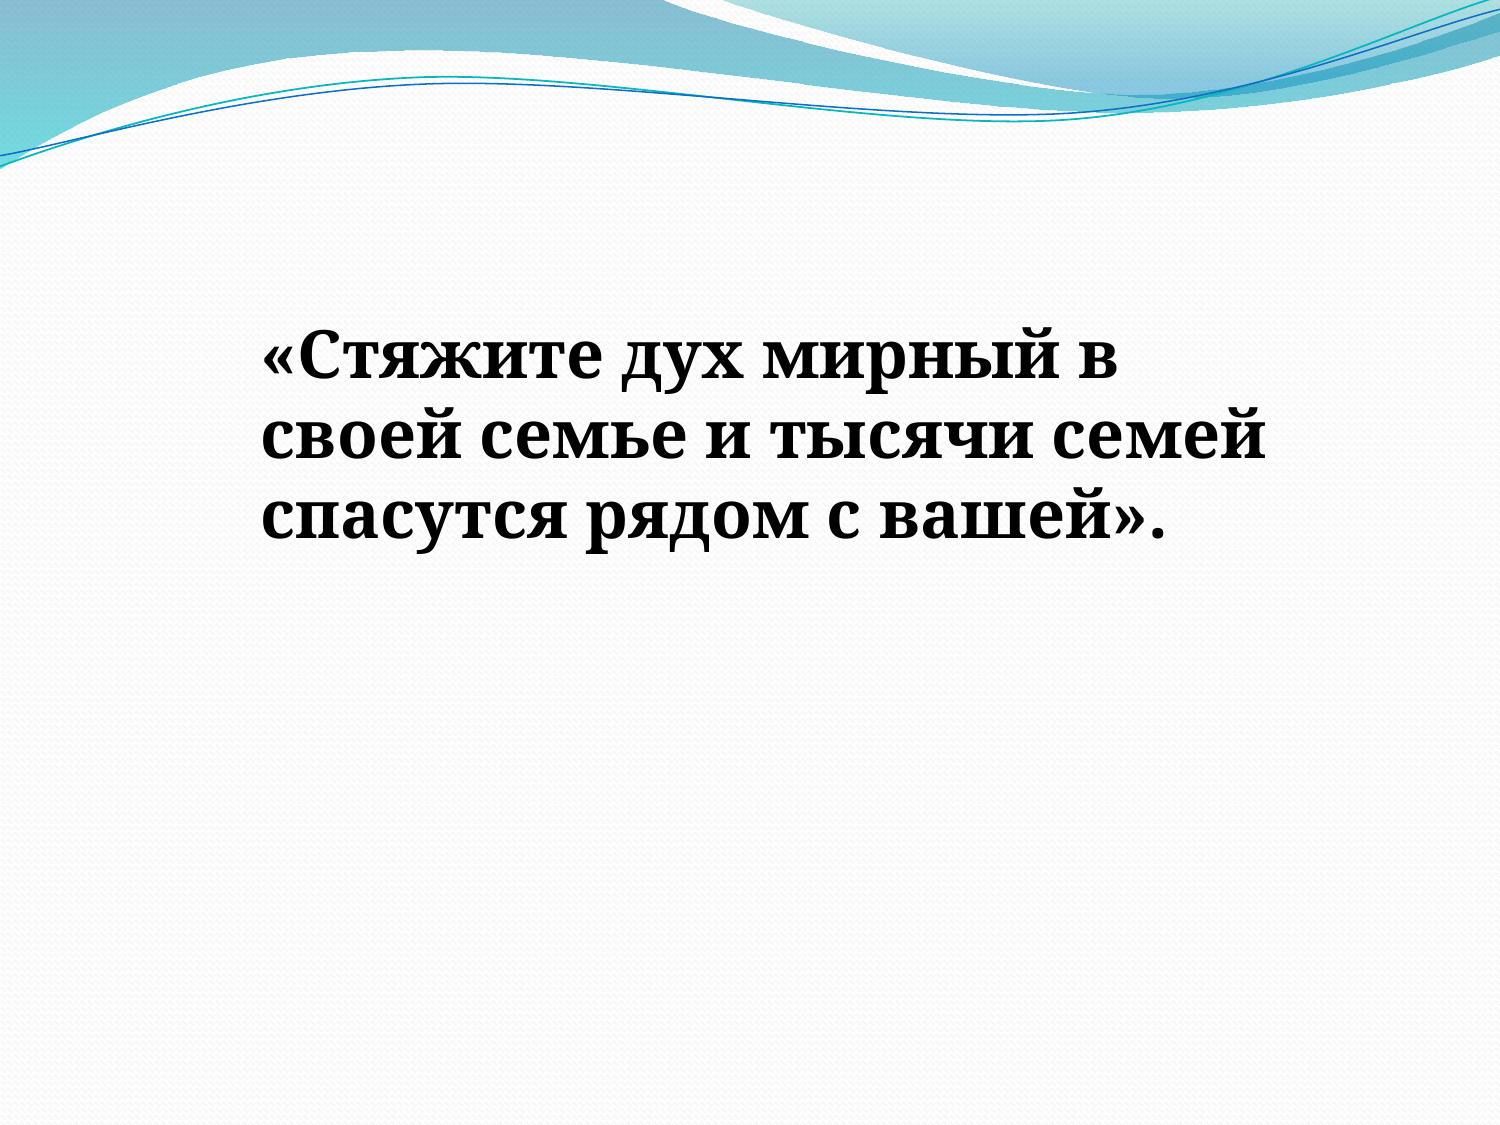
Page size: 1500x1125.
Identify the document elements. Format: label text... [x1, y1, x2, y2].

text_box «Стяжите дух мирный в своей семье и тысячи семей спасутся рядом с вашей». [246, 304, 1348, 560]
